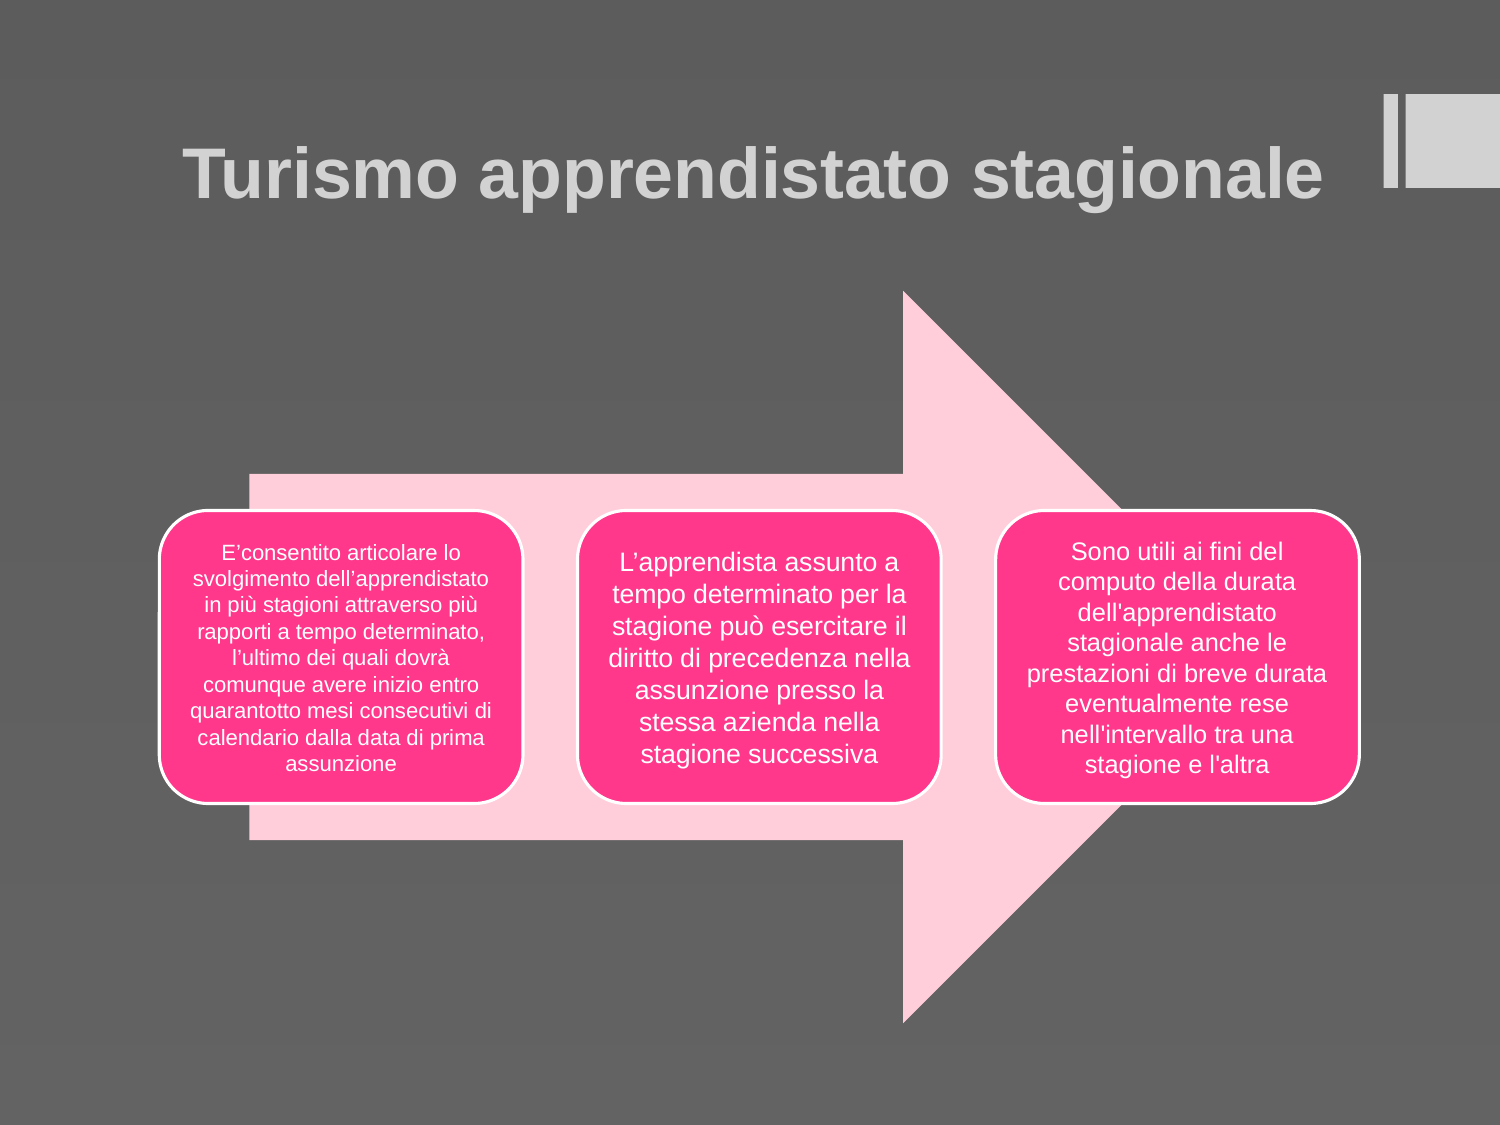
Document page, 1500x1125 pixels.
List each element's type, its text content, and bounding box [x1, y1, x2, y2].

title Turismo apprendistato stagionale [159, 54, 1348, 220]
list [158, 290, 1360, 1024]
